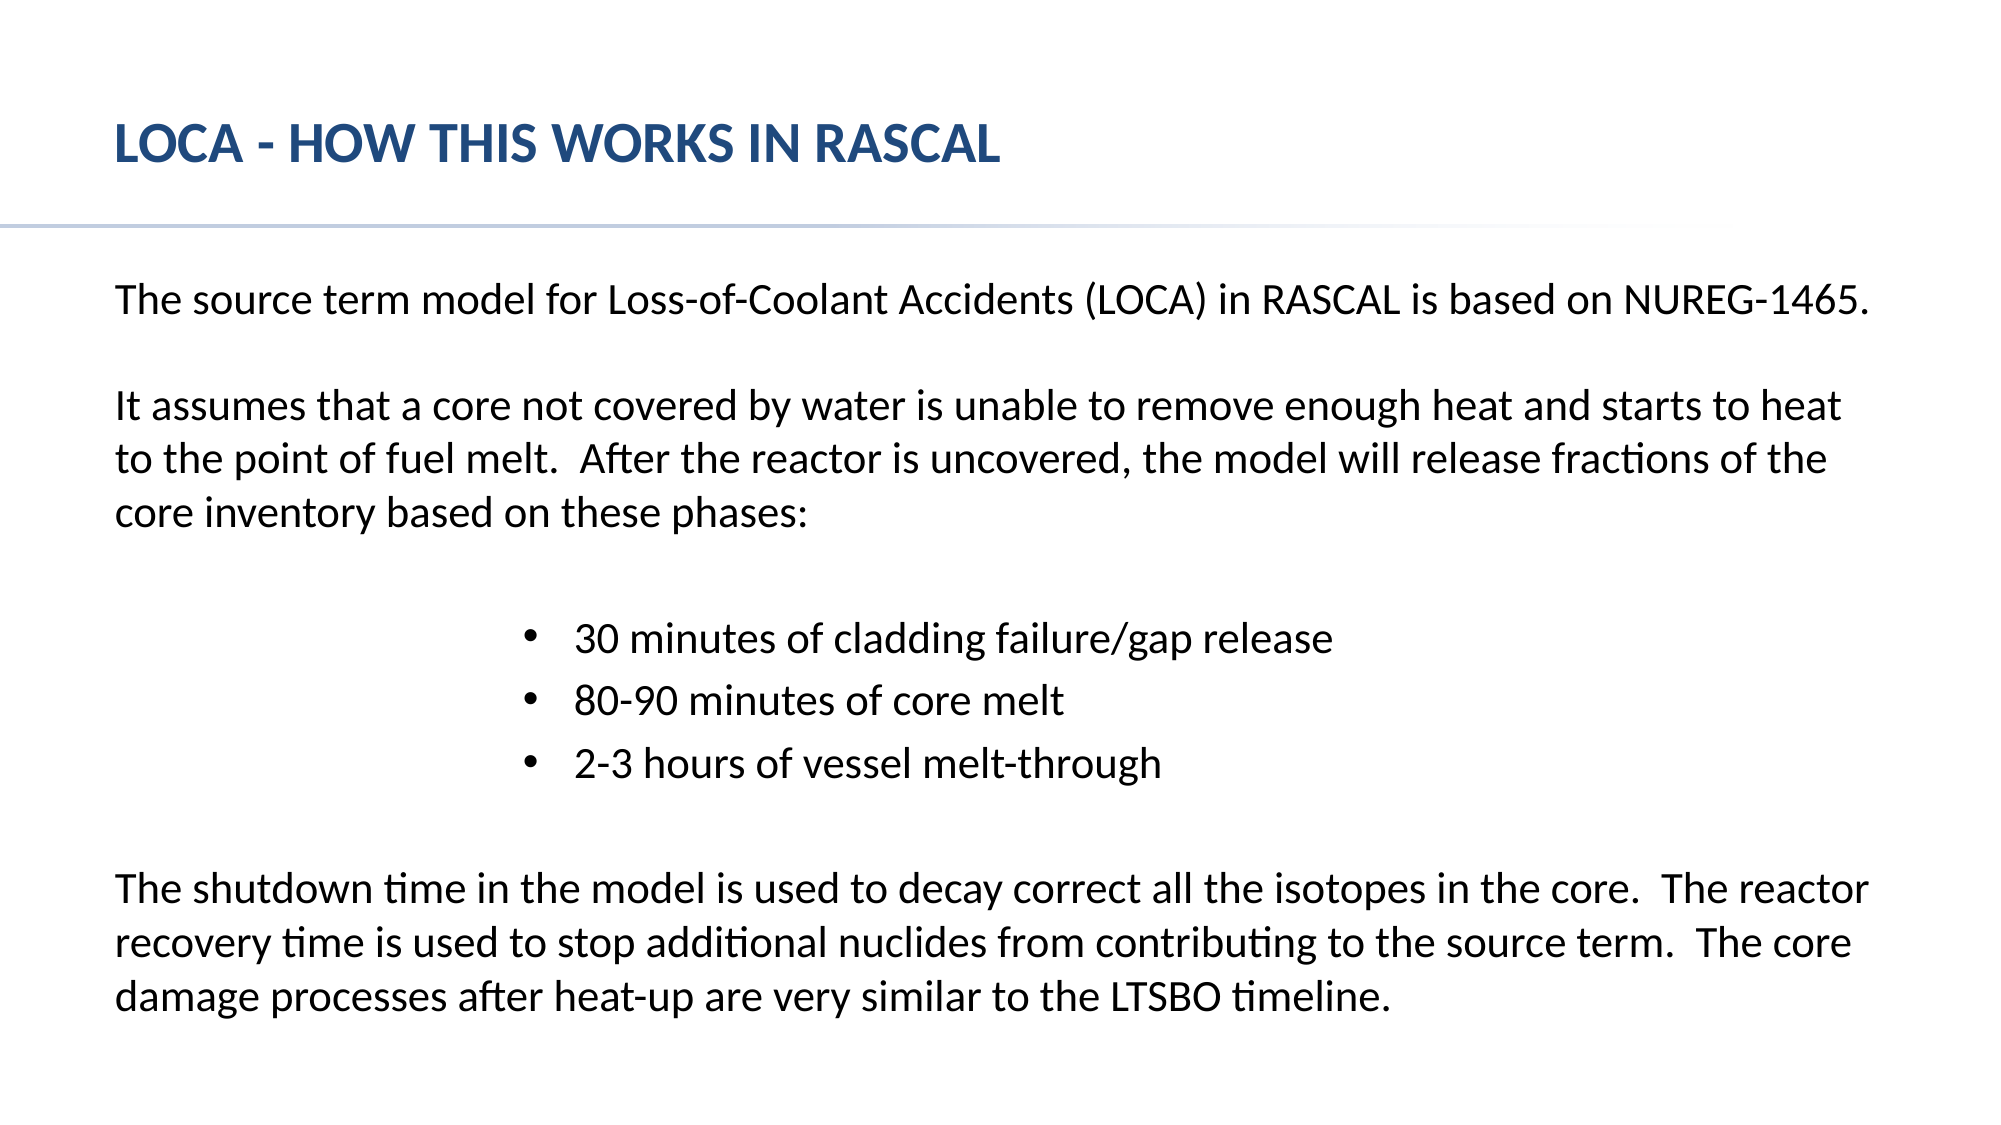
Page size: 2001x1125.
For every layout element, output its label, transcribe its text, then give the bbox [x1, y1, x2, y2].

list The source term model for Loss-of-Coolant Accidents (LOCA) in RASCAL is based on NUREG-1465. It assumes that a core not covered by water is unable to remove enough heat and starts to heat to the point of fuel melt. After the reactor is uncovered, the model will release fractions of the core inventory based on these phases: 30 minutes of cladding failure/gap release 80-90 minutes of core melt 2-3 hours of vessel melt-through The shutdown time in the model is used to decay correct all the isotopes in the core. The reactor recovery time is used to stop additional nuclides from contributing to the source term. The core damage processes after heat-up are very similar to the LTSBO timeline. [99, 262, 1900, 1075]
title LOCA - How This Works in RASCAL [99, 45, 1900, 233]
